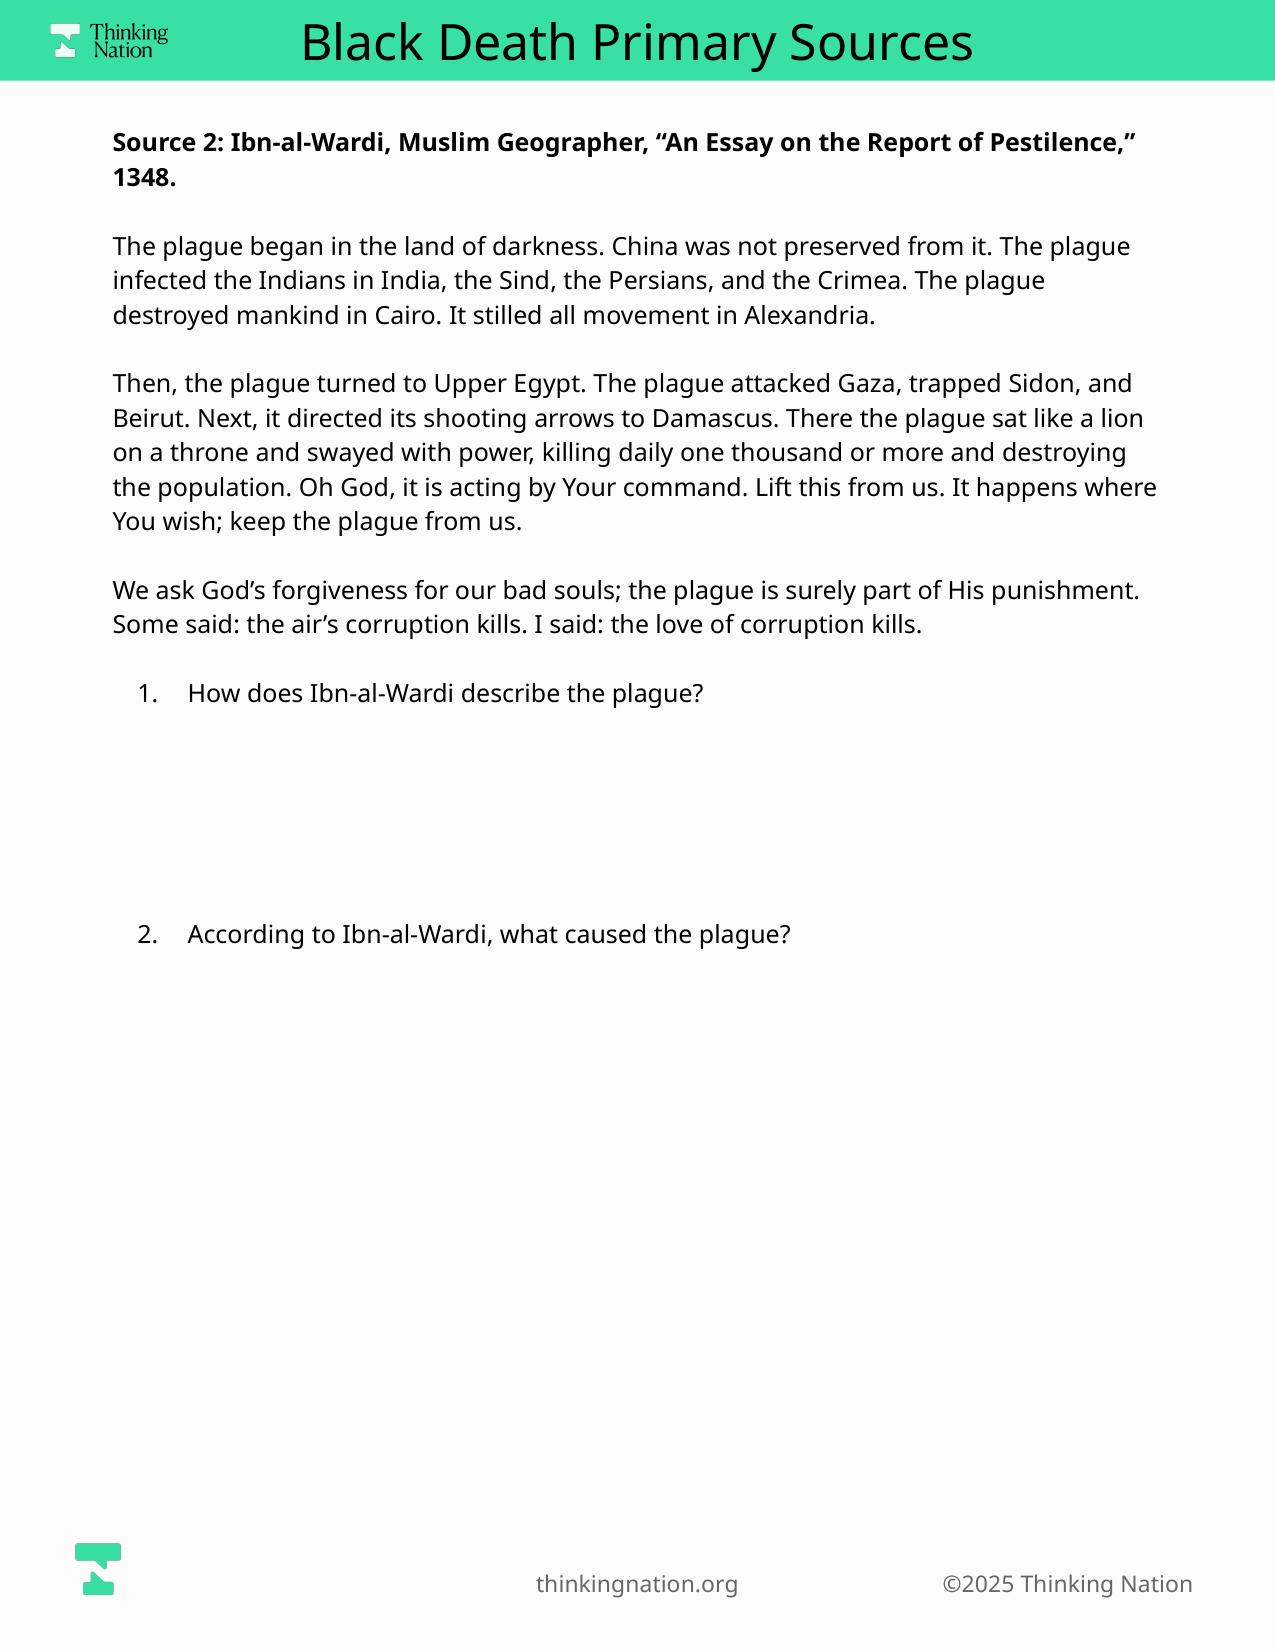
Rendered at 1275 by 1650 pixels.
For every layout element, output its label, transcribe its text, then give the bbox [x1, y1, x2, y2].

picture [62, 1533, 134, 1605]
picture [36, 12, 172, 69]
text_box [456, 1534, 1275, 1613]
text_box Black Death Primary Sources [0, 0, 1275, 81]
text_box Source 2: Ibn-al-Wardi, Muslim Geographer, “An Essay on the Report of Pestilence,” 1348. The plague began in the land of darkness. China was not preserved from it. The plague infected the Indians in India, the Sind, the Persians, and the Crimea. The plague destroyed mankind in Cairo. It stilled all movement in Alexandria. Then, the plague turned to Upper Egypt. The plague attacked Gaza, trapped Sidon, and Beirut. Next, it directed its shooting arrows to Damascus. There the plague sat like a lion on a throne and swayed with power, killing daily one thousand or more and destroying the population. Oh God, it is acting by Your command. Lift this from us. It happens where You wish; keep the plague from us. We ask God’s forgiveness for our bad souls; the plague is surely part of His punishment. Some said: the air’s corruption kills. I said: the love of corruption kills. How does Ibn-al-Wardi describe the plague? According to Ibn-al-Wardi, what caused the plague? [97, 107, 1178, 1136]
